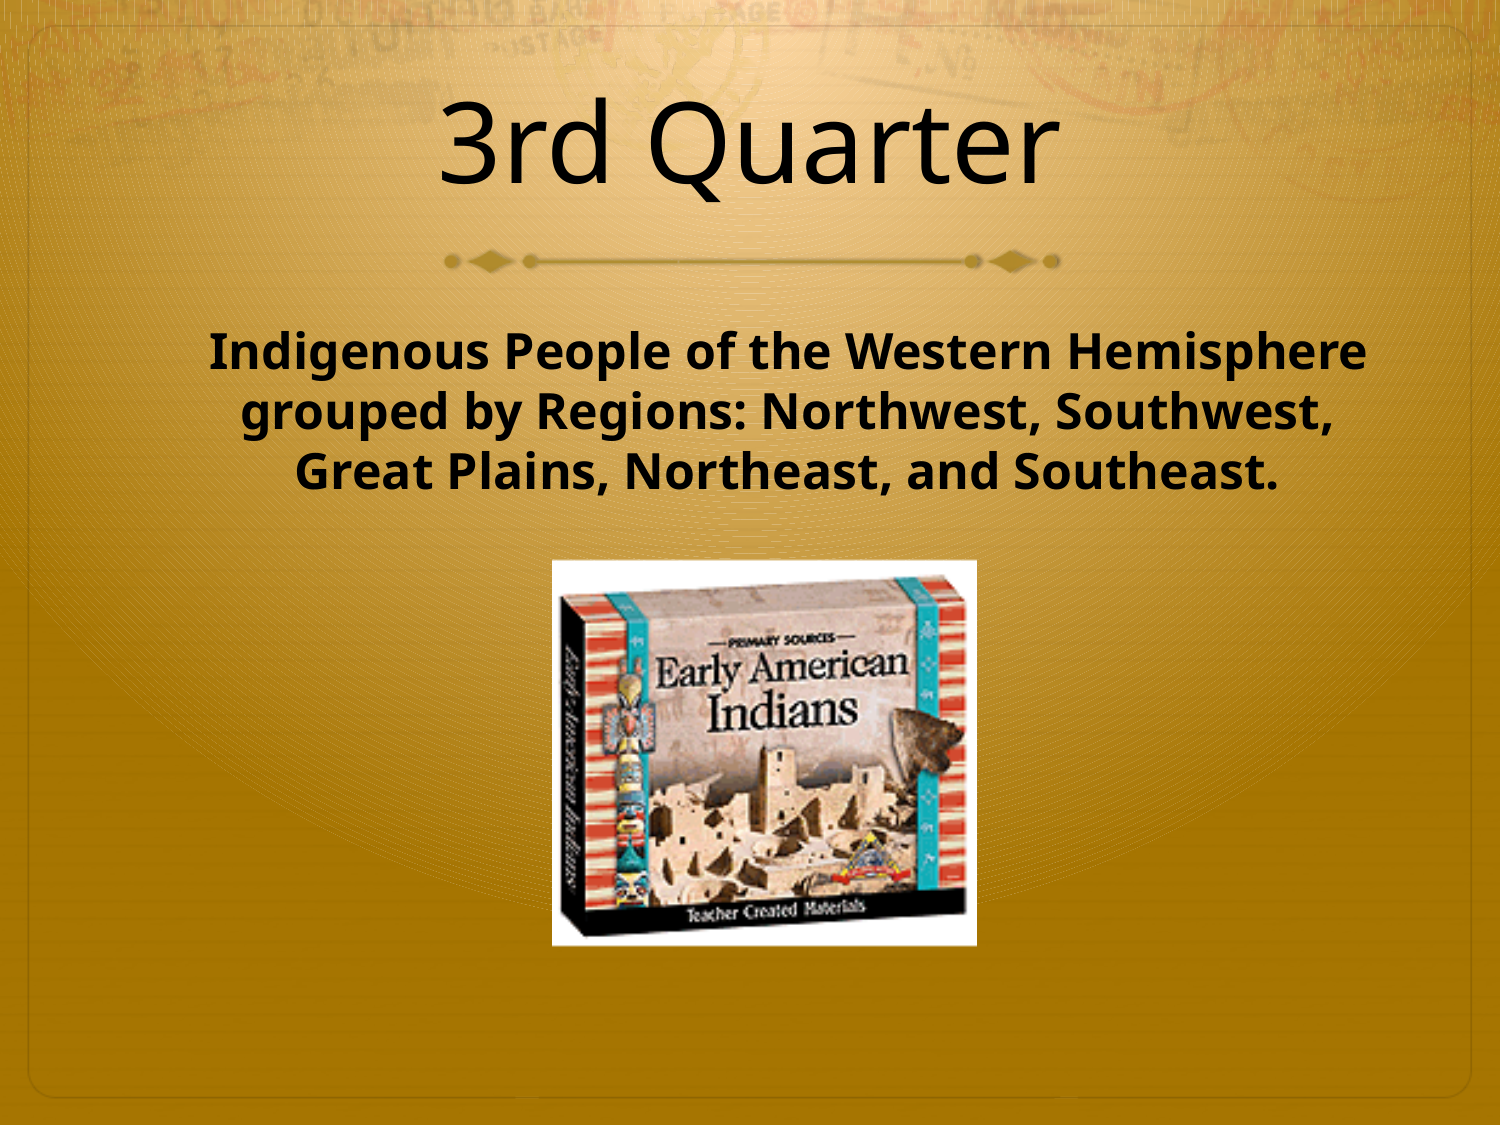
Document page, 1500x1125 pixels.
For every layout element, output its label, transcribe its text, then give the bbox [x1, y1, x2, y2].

picture [0, 0, 1500, 1125]
list Indigenous People of the Western Hemisphere grouped by Regions: Northwest, Southwest, Great Plains, Northeast, and Southeast. [93, 312, 1407, 988]
title 3rd Quarter [93, 45, 1407, 233]
